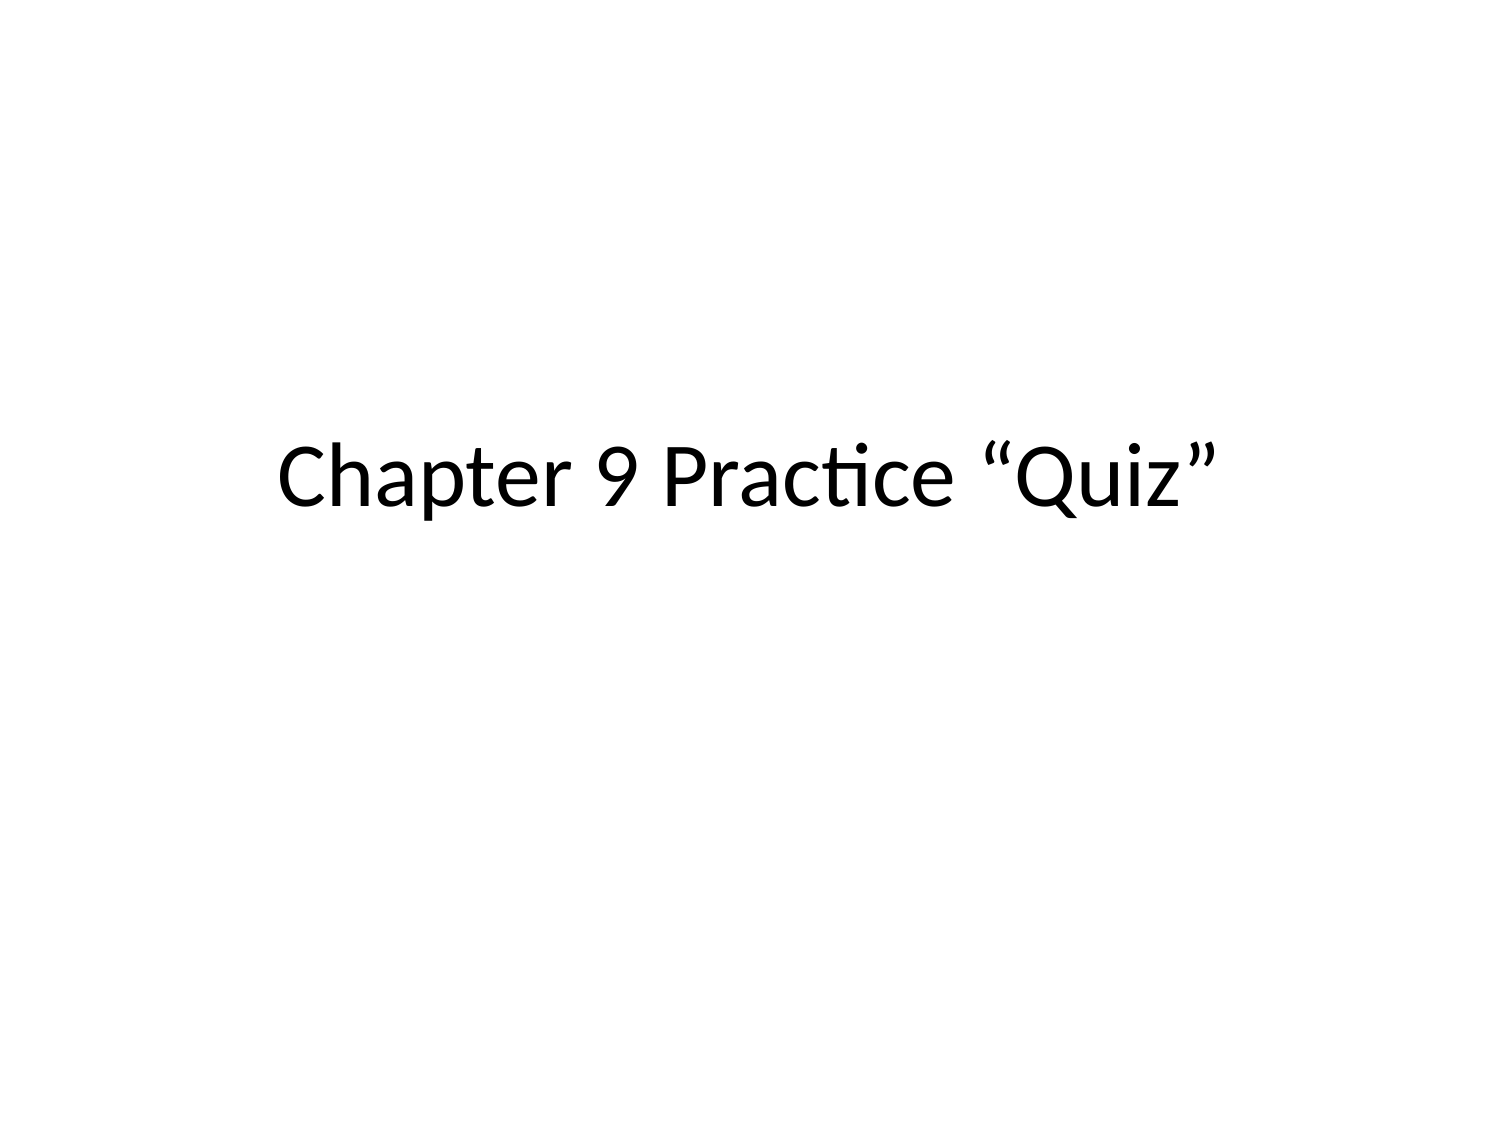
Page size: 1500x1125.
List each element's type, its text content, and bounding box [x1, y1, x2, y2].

title Chapter 9 Practice “Quiz” [112, 349, 1388, 591]
